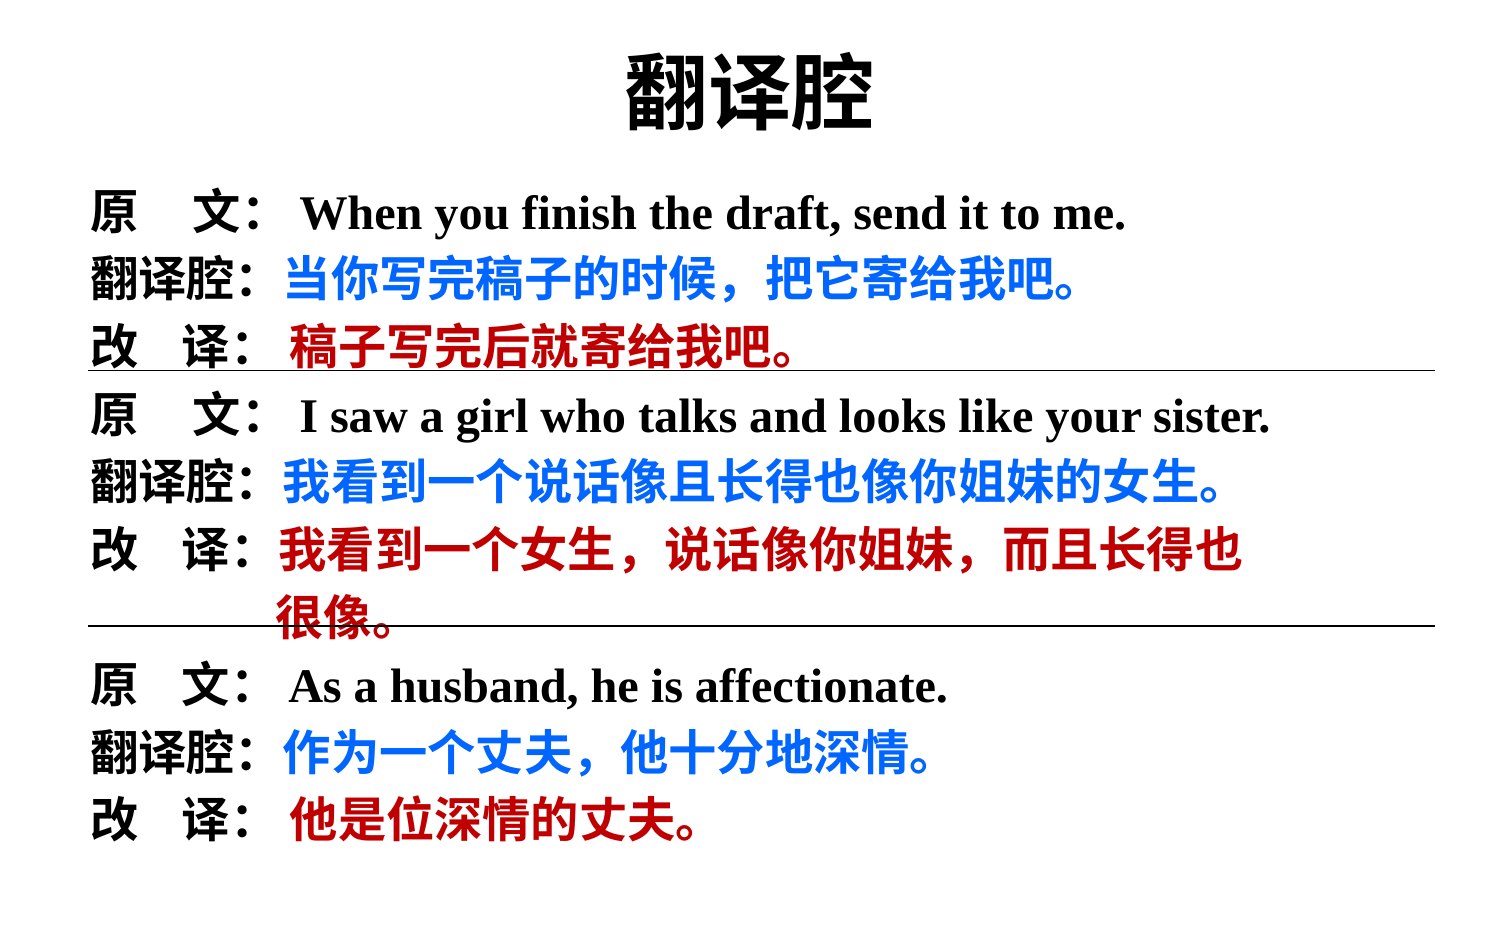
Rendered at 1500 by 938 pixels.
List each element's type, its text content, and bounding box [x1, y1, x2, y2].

list 原 文：When you finish the draft, send it to me. 翻译腔：当你写完稿子的时候，把它寄给我吧。 改 译： 稿子写完后就寄给我吧。 原 文：I saw a girl who talks and looks like your sister. 翻译腔：我看到一个说话像且长得也像你姐妹的女生。 改 译：我看到一个女生，说话像你姐妹，而且长得也 很像。 原 文：As a husband, he is affectionate. 翻译腔：作为一个丈夫，他十分地深情。 改 译： 他是位深情的丈夫。 [75, 173, 1447, 856]
title 翻译腔 [75, 11, 1425, 168]
